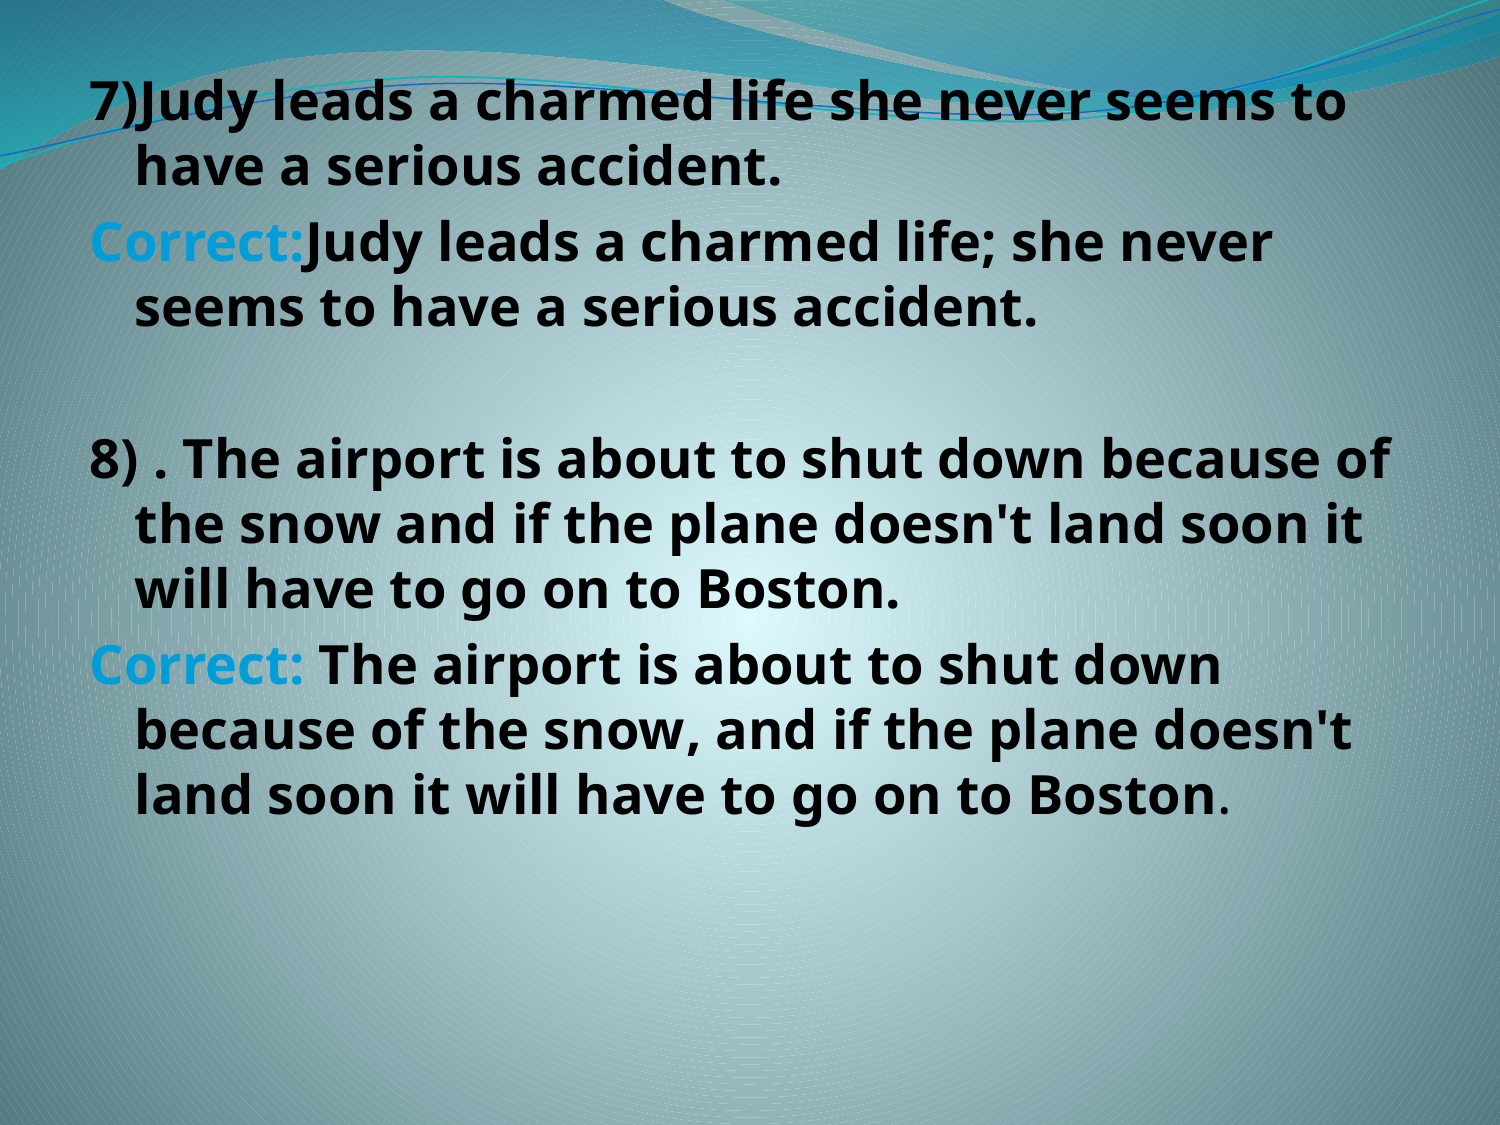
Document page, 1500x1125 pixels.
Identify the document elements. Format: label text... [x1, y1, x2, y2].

list 7)Judy leads a charmed life she never seems to have a serious accident. Correct:Judy leads a charmed life; she never seems to have a serious accident. 8) . The airport is about to shut down because of the snow and if the plane doesn't land soon it will have to go on to Boston. Correct: The airport is about to shut down because of the snow, and if the plane doesn't land soon it will have to go on to Boston. [75, 58, 1425, 1005]
